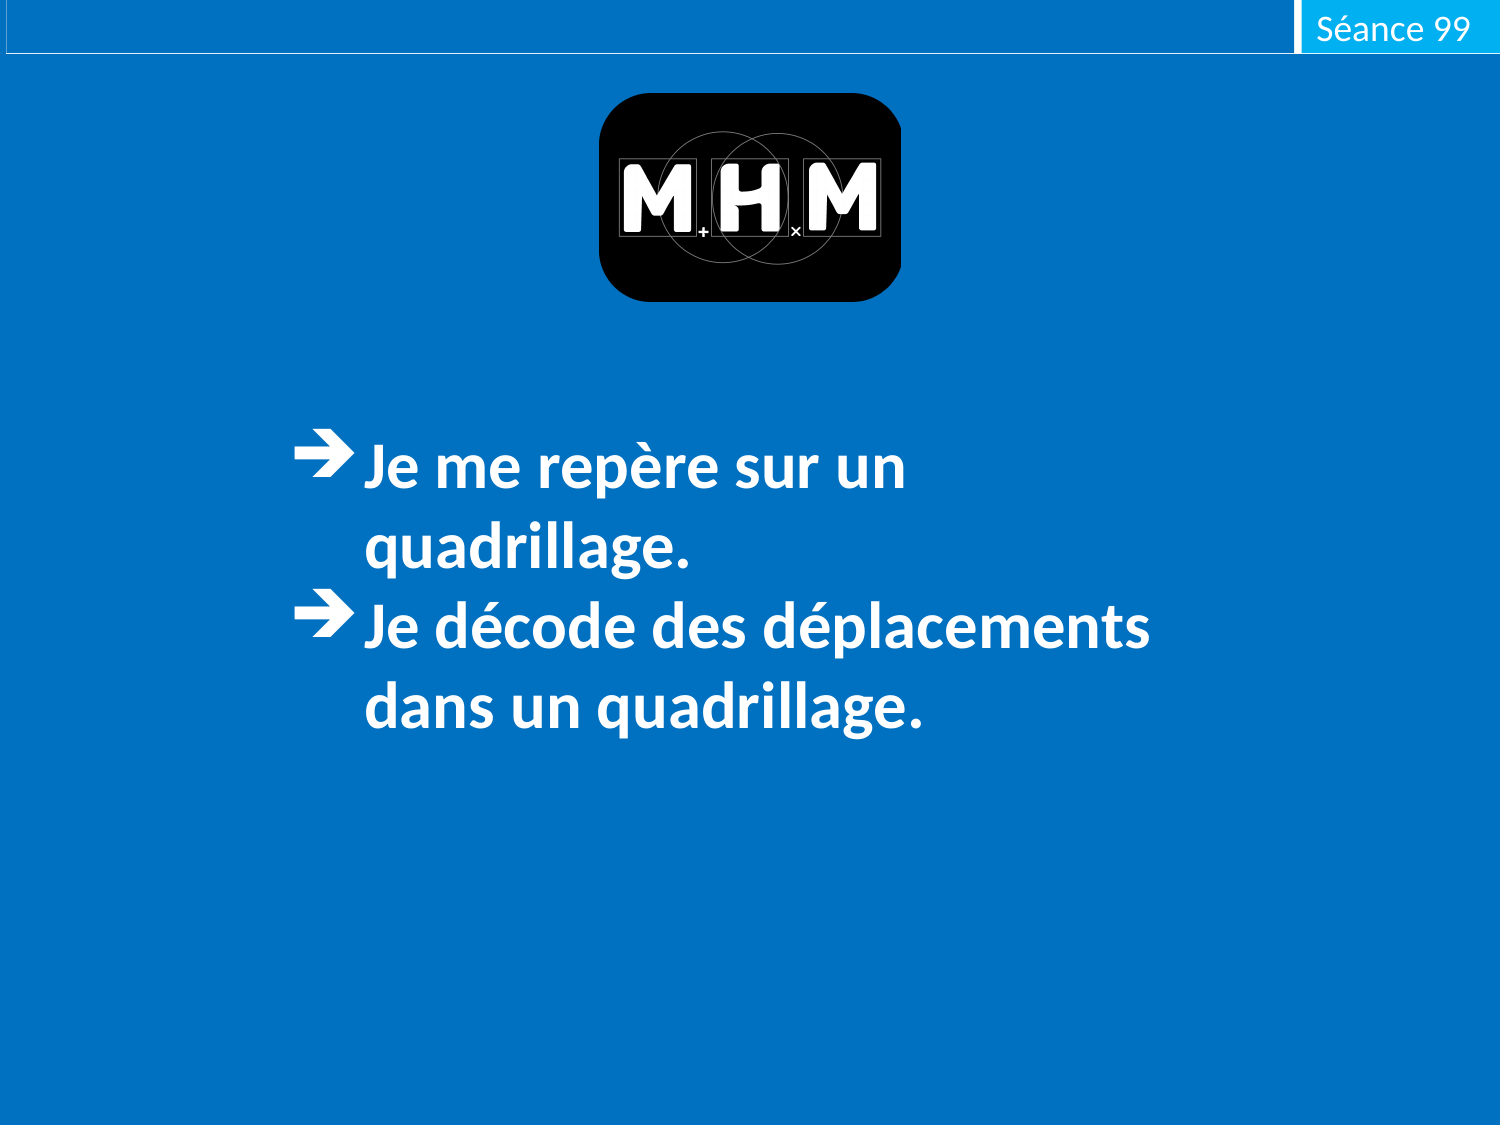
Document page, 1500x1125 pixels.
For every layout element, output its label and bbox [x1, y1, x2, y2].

text_box [0, 54, 1500, 1125]
